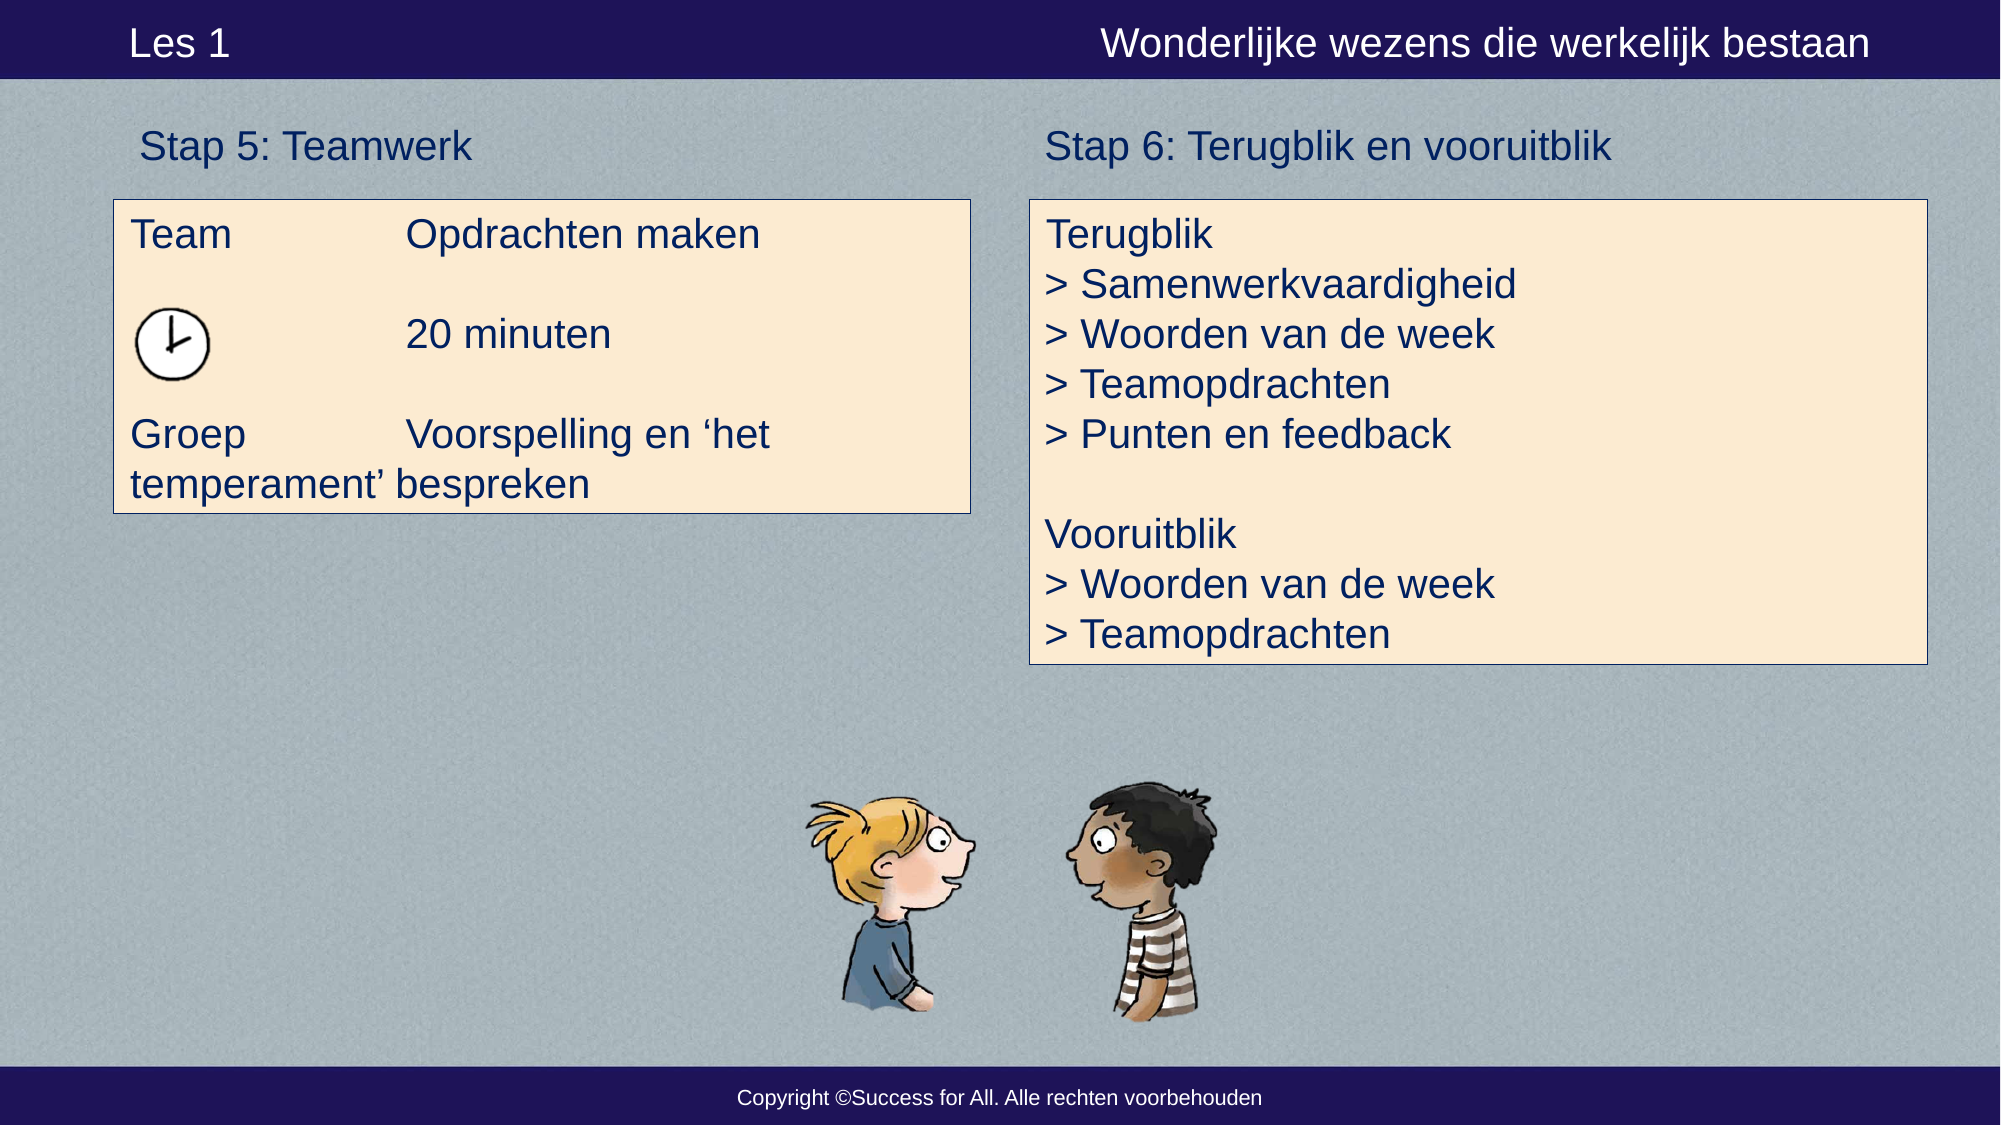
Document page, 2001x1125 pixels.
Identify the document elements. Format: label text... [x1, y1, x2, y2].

text_box Stap 6: Terugblik en vooruitblik [1029, 111, 1822, 177]
text_box Wonderlijke wezens die werkelijk bestaan [999, 8, 1886, 73]
text_box Les 1 [114, 8, 354, 73]
text_box Stap 5: Teamwerk [124, 111, 917, 177]
text_box Terugblik > Samenwerkvaardigheid > Woorden van de week > Teamopdrachten > Punten en feedback Vooruitblik > Woorden van de week > Teamopdrachten [1029, 199, 1928, 665]
picture [0, 0, 2001, 1125]
text_box Team Opdrachten maken 20 minuten Groep Voorspelling en ‘het temperament’ bespreken [113, 199, 971, 514]
text_box Copyright ©Success for All. Alle rechten voorbehouden [0, 1076, 2000, 1125]
